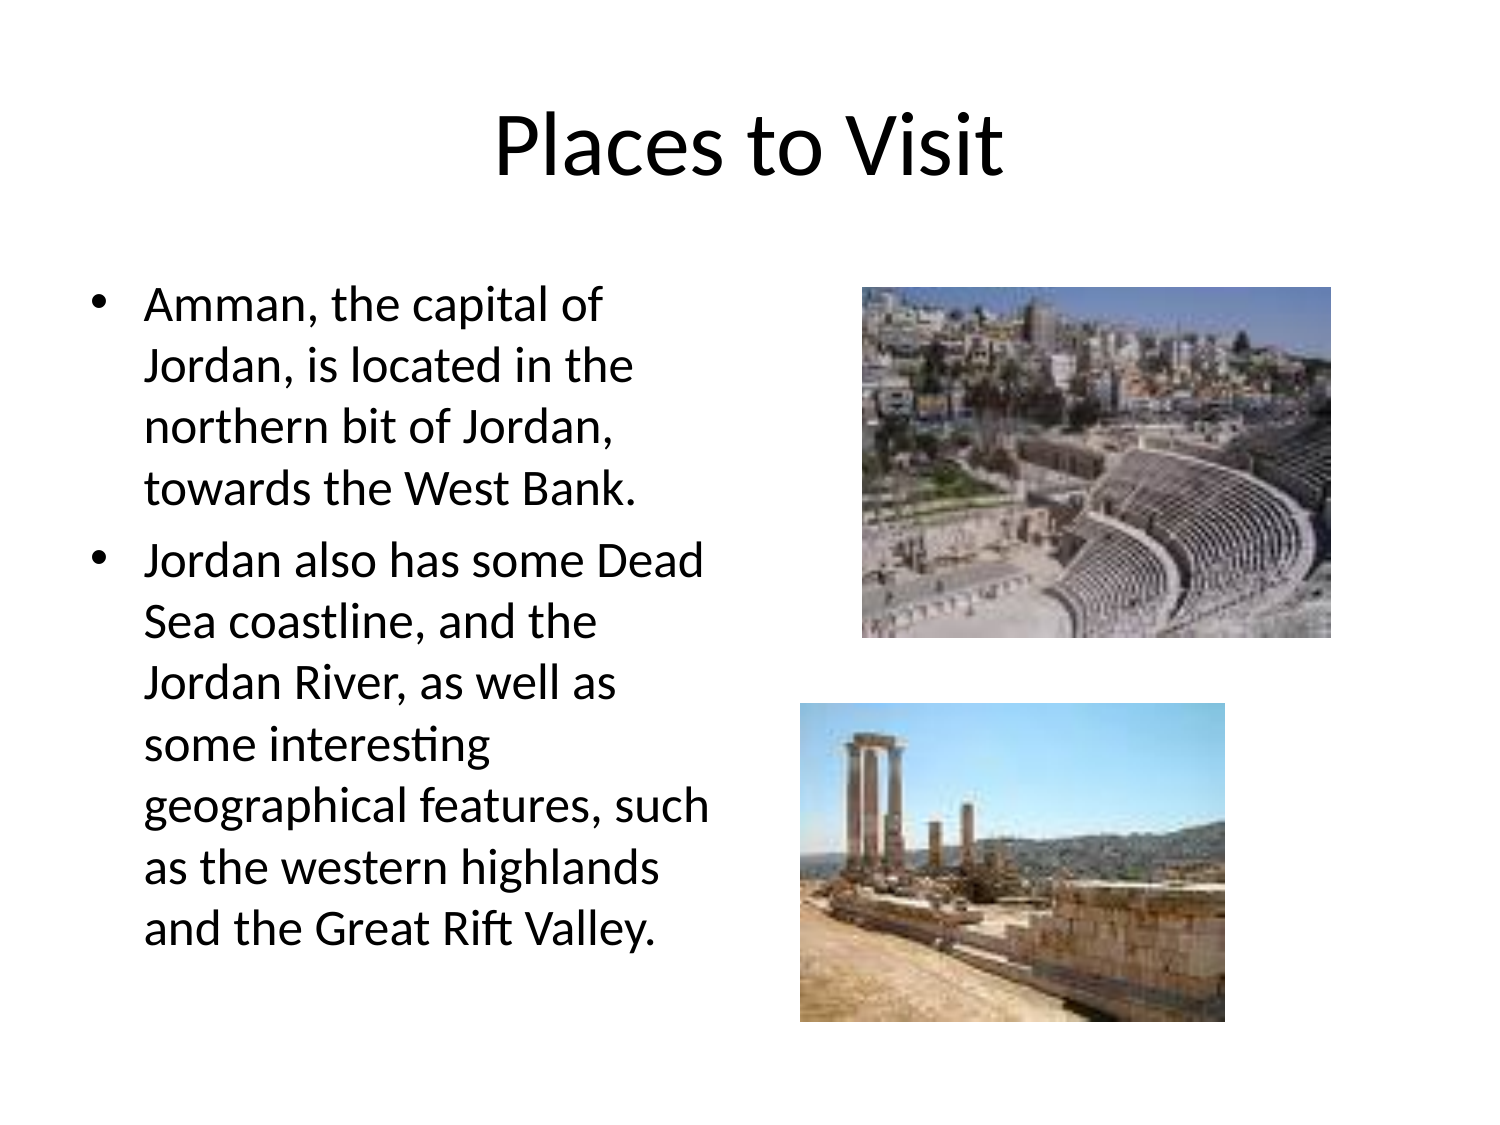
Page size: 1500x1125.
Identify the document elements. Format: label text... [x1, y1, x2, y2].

title Places to Visit [75, 45, 1425, 233]
picture [799, 702, 1226, 1023]
list Amman, the capital of Jordan, is located in the northern bit of Jordan, towards the West Bank. Jordan also has some Dead Sea coastline, and the Jordan River, as well as some interesting geographical features, such as the western highlands and the Great Rift Valley. [75, 262, 738, 1005]
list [862, 287, 1331, 638]
